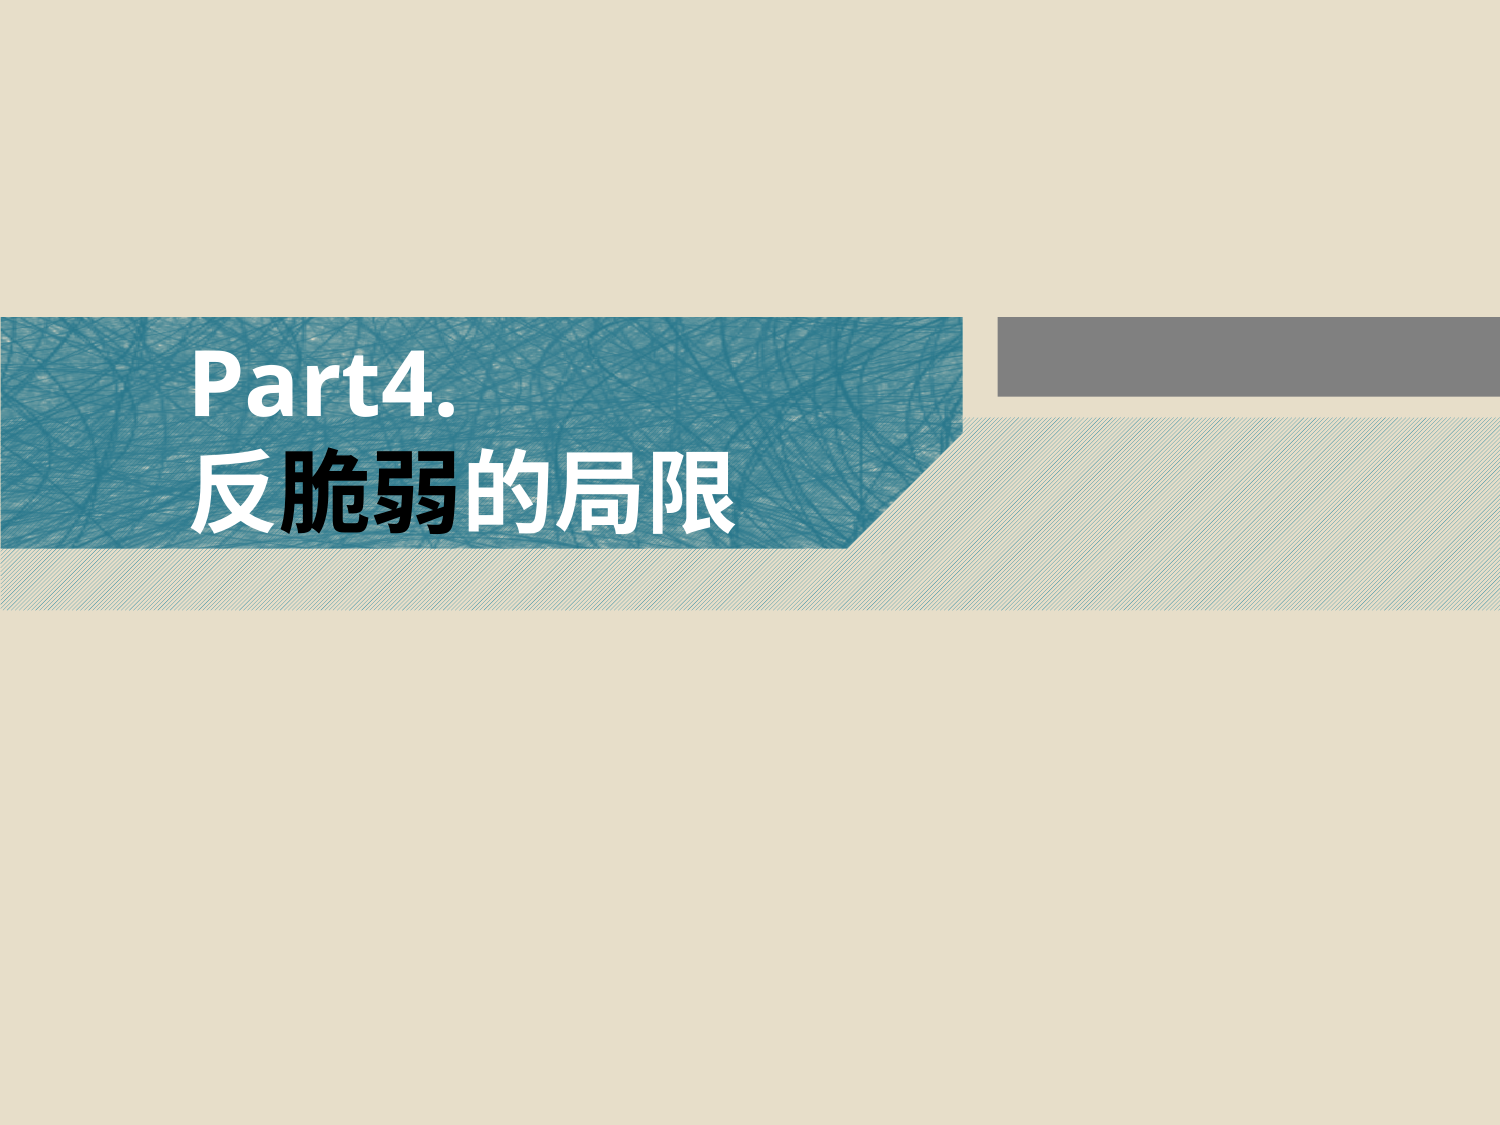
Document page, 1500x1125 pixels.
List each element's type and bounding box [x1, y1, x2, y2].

text_box [0, 316, 1500, 611]
